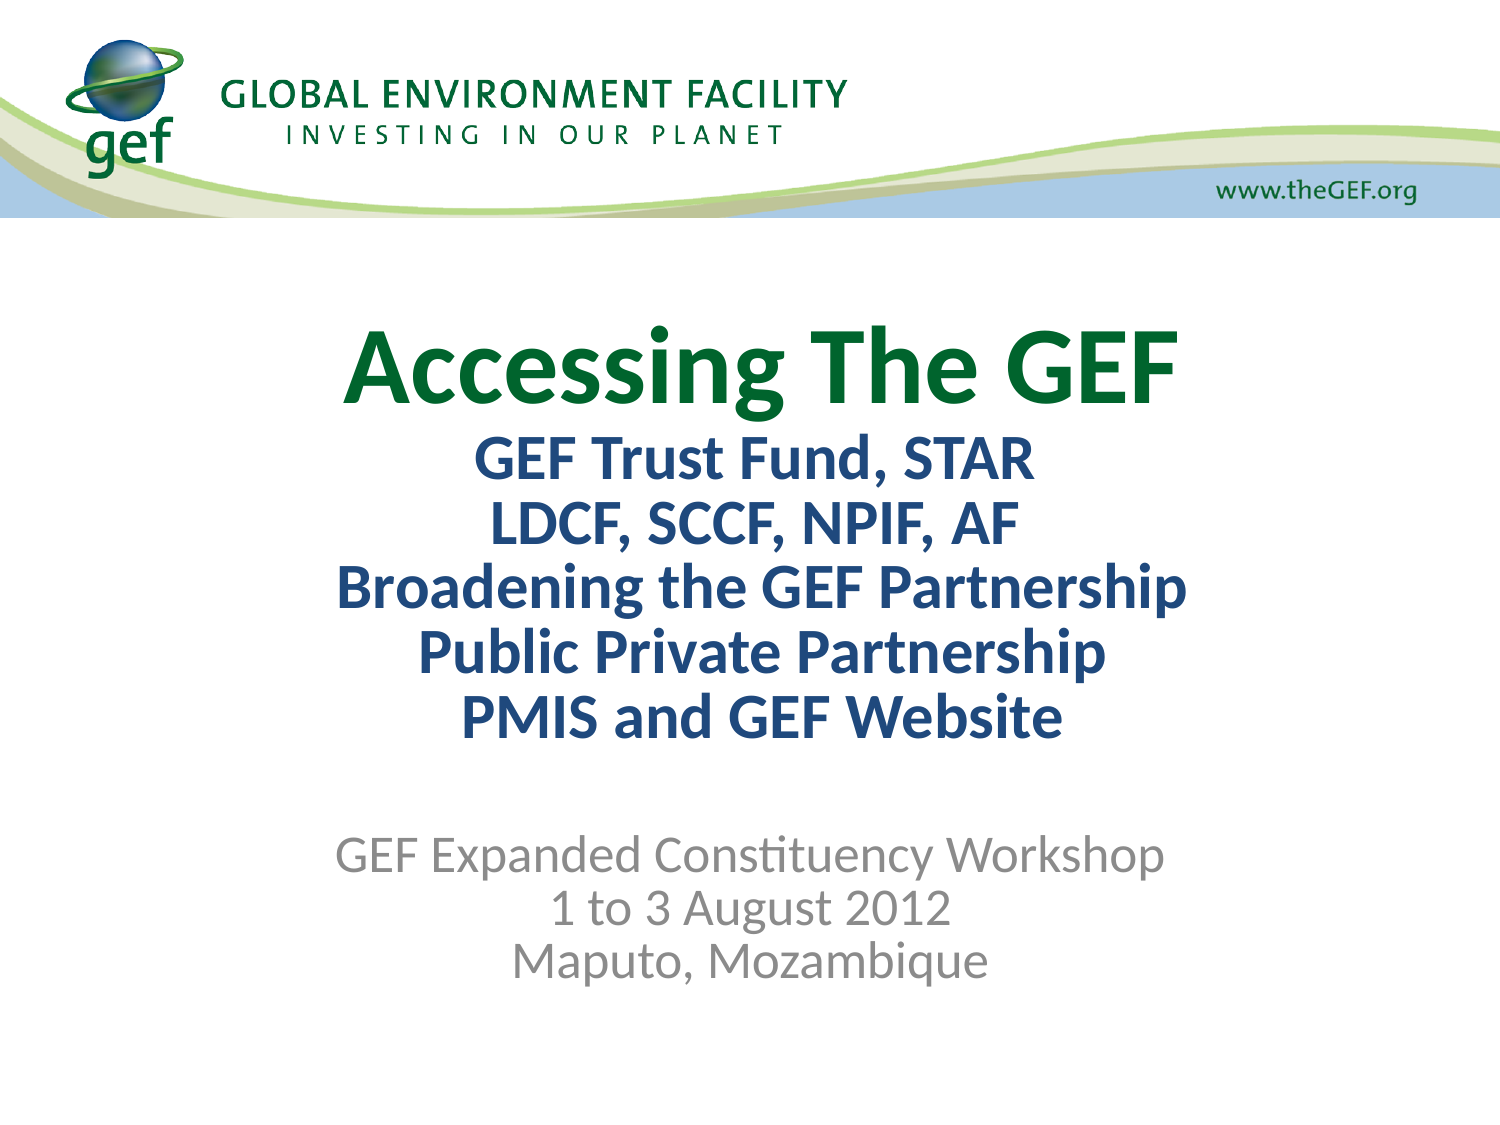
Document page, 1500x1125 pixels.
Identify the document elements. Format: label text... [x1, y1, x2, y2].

picture [0, 12, 1500, 218]
title Accessing The GEF GEF Trust Fund, STAR LDCF, SCCF, NPIF, AF Broadening the GEF Partnership Public Private Partnership PMIS and GEF Website [87, 299, 1438, 776]
subtitle GEF Expanded Constituency Workshop 1 to 3 August 2012 Maputo, Mozambique [149, 824, 1351, 1001]
